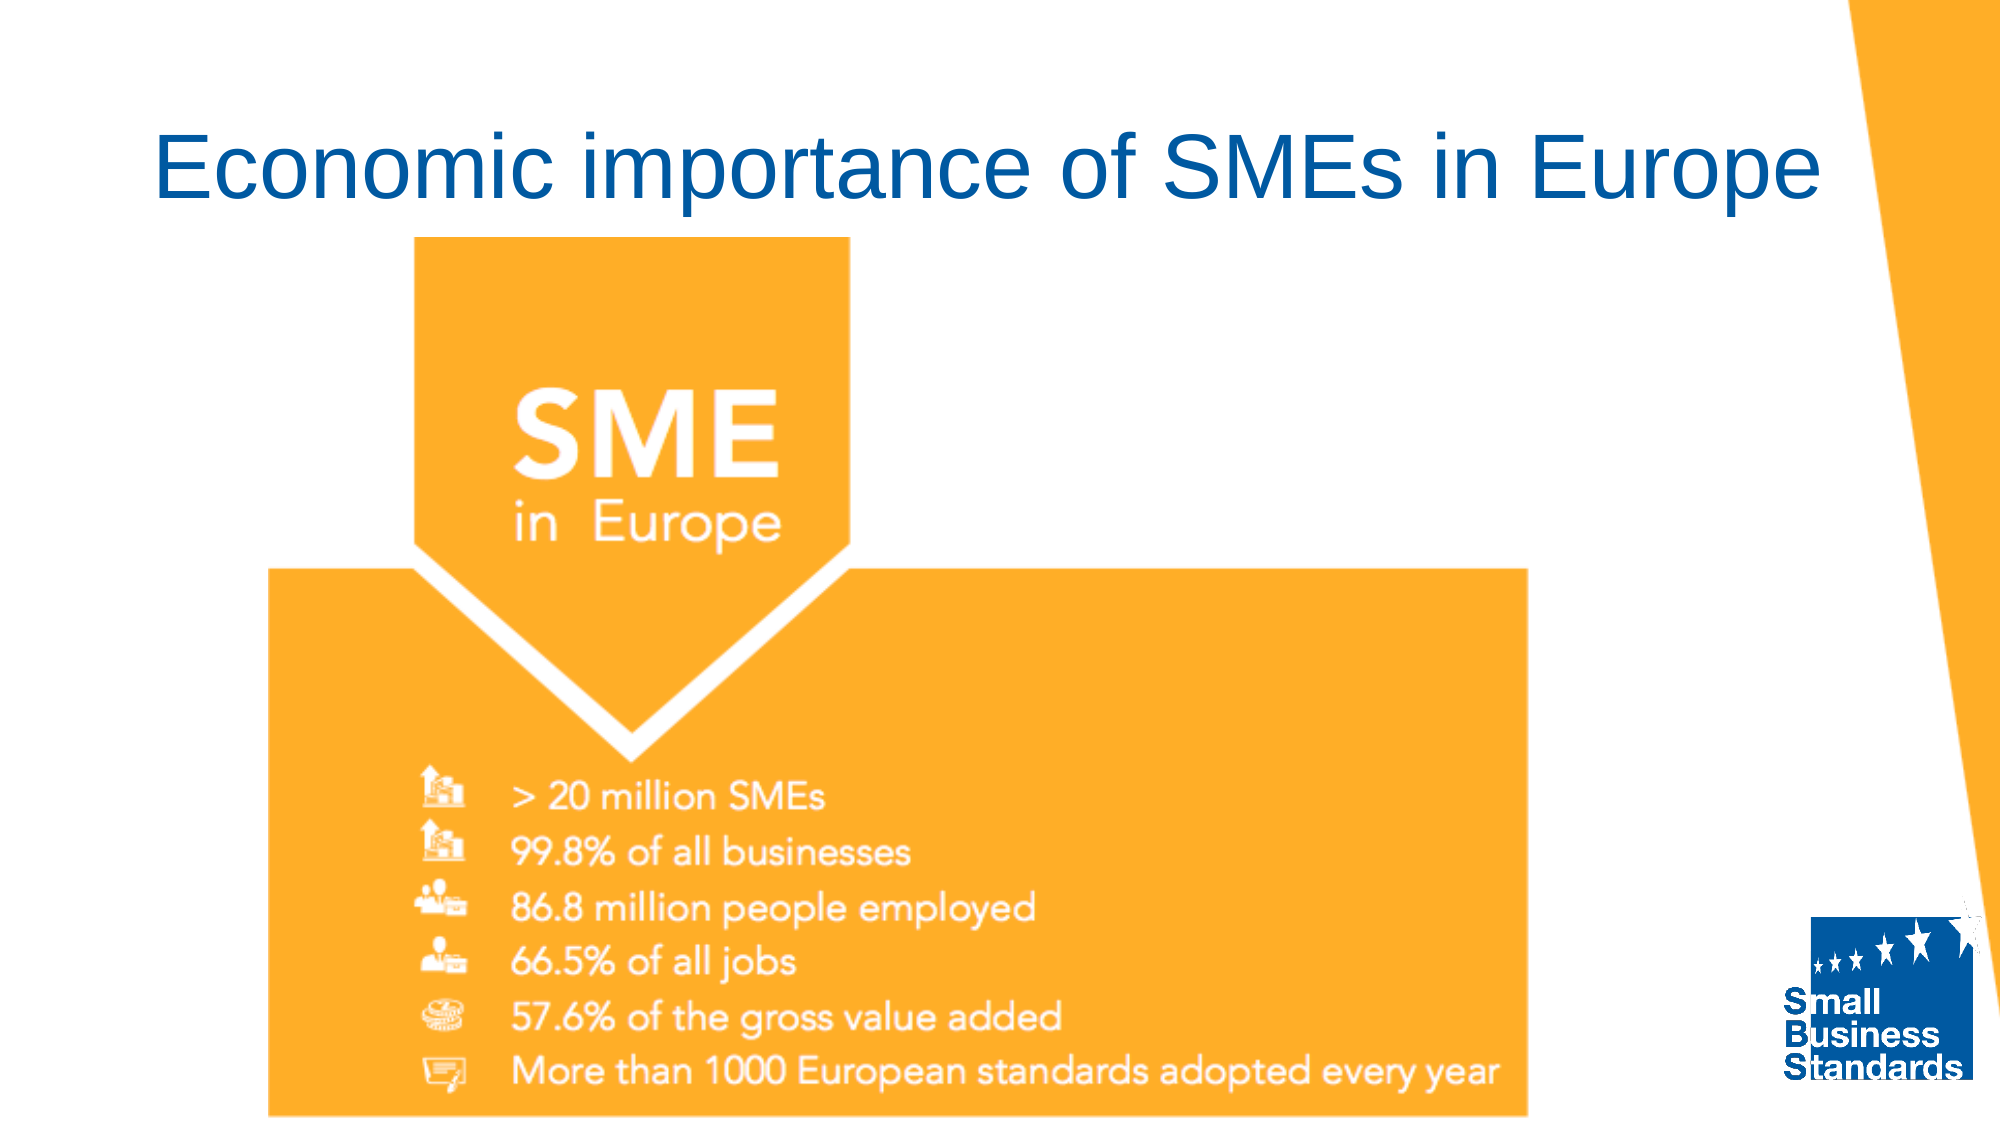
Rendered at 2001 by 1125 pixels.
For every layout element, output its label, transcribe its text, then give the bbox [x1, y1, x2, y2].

title Economic importance of SMEs in Europe [137, 59, 1845, 278]
picture [1784, 0, 2000, 1082]
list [268, 237, 1531, 1120]
